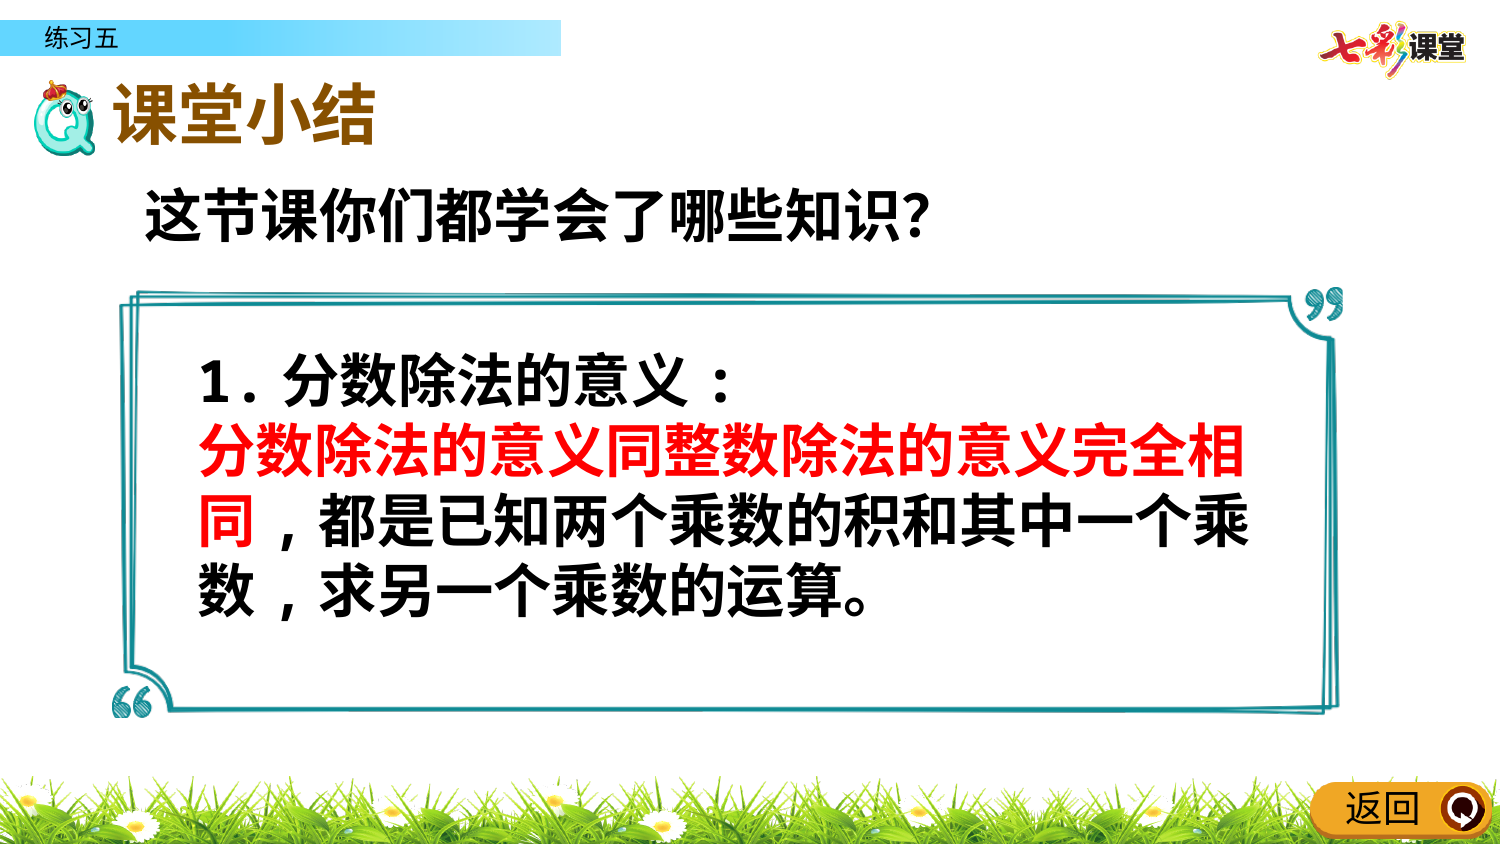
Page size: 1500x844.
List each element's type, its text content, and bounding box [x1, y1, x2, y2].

picture [34, 80, 96, 156]
text_box 这节课你们都学会了哪些知识？ [133, 173, 972, 255]
picture [1316, 20, 1468, 80]
text_box 课堂小结 [100, 67, 404, 159]
picture [111, 287, 1343, 718]
picture [0, 776, 1500, 844]
